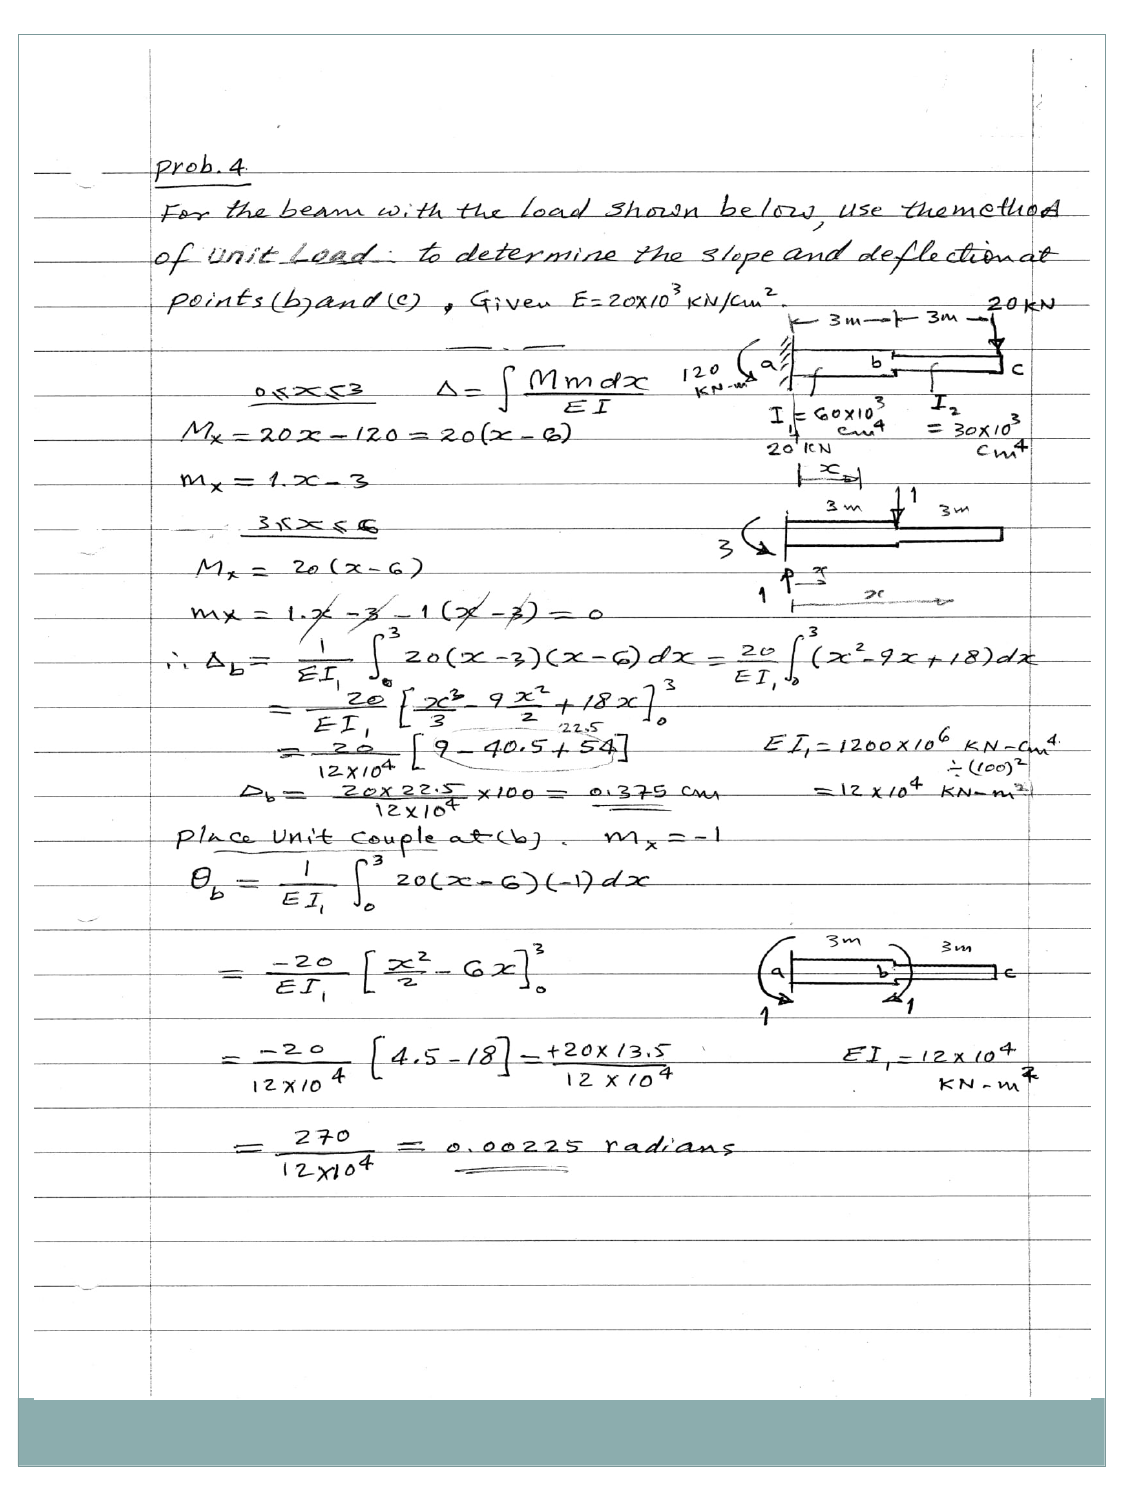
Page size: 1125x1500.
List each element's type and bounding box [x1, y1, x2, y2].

picture [33, 49, 1092, 1401]
